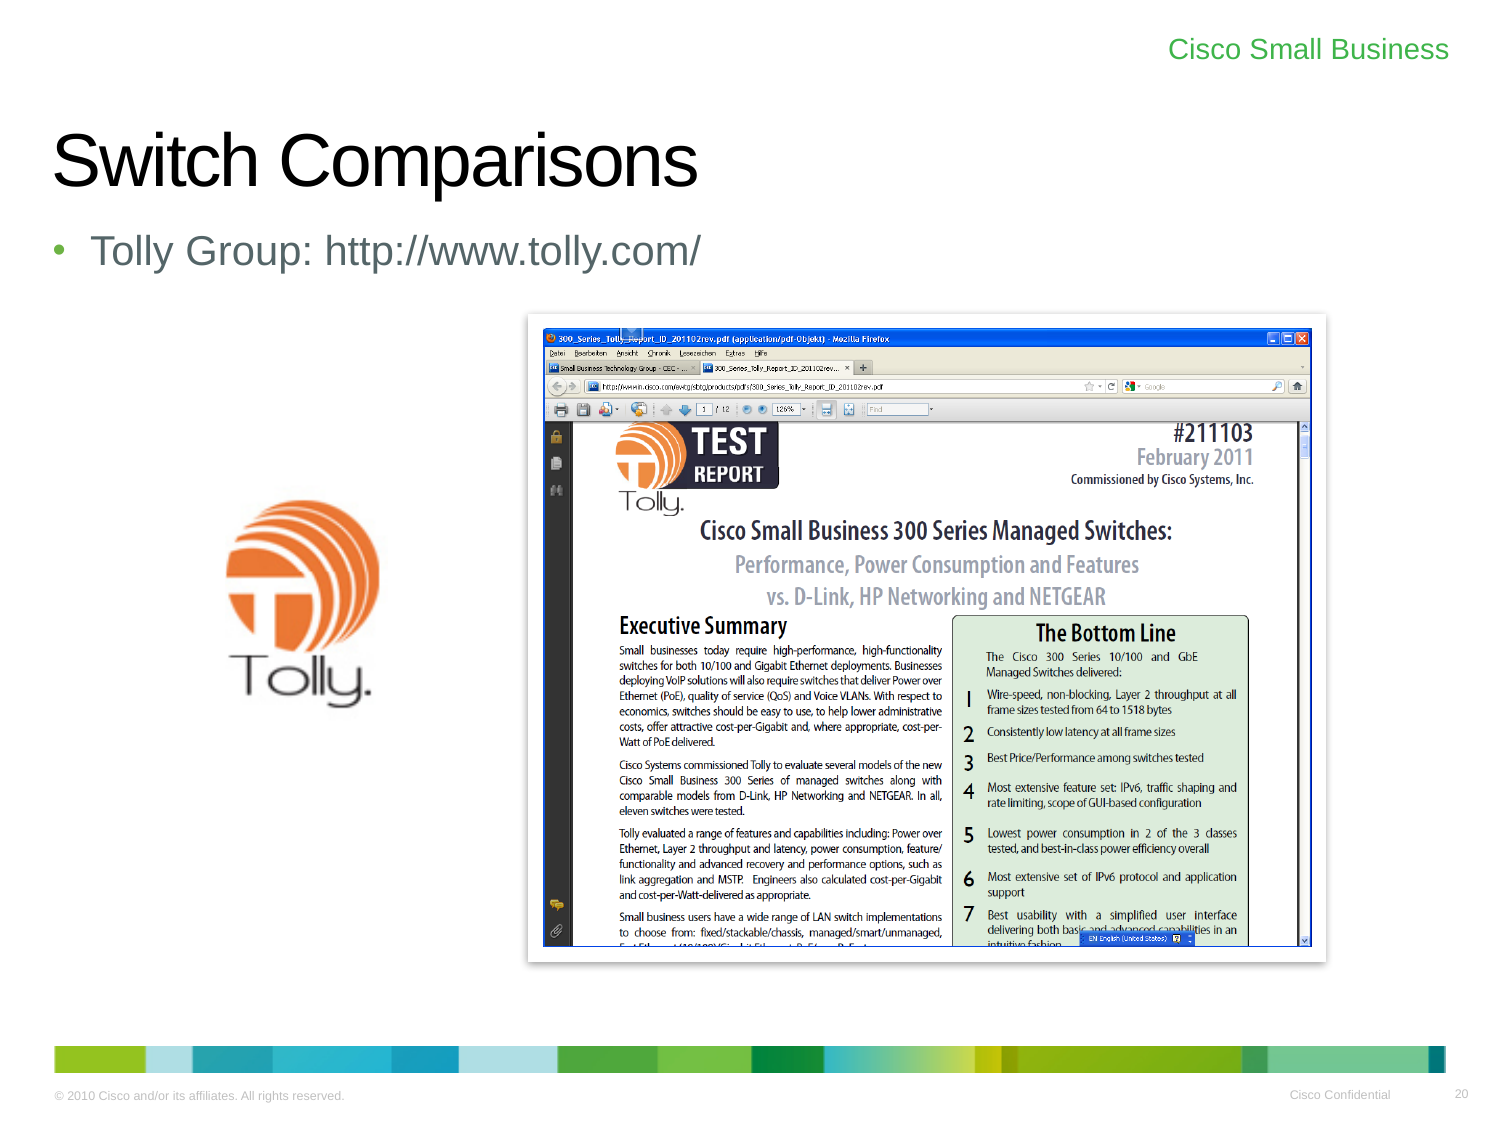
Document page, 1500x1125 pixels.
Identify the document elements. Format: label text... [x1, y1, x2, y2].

picture [54, 1046, 1446, 1073]
picture [224, 482, 388, 746]
title Switch Comparisons [37, 70, 1447, 209]
list Tolly Group: http://www.tolly.com/ [37, 219, 1441, 972]
picture [542, 328, 1312, 948]
